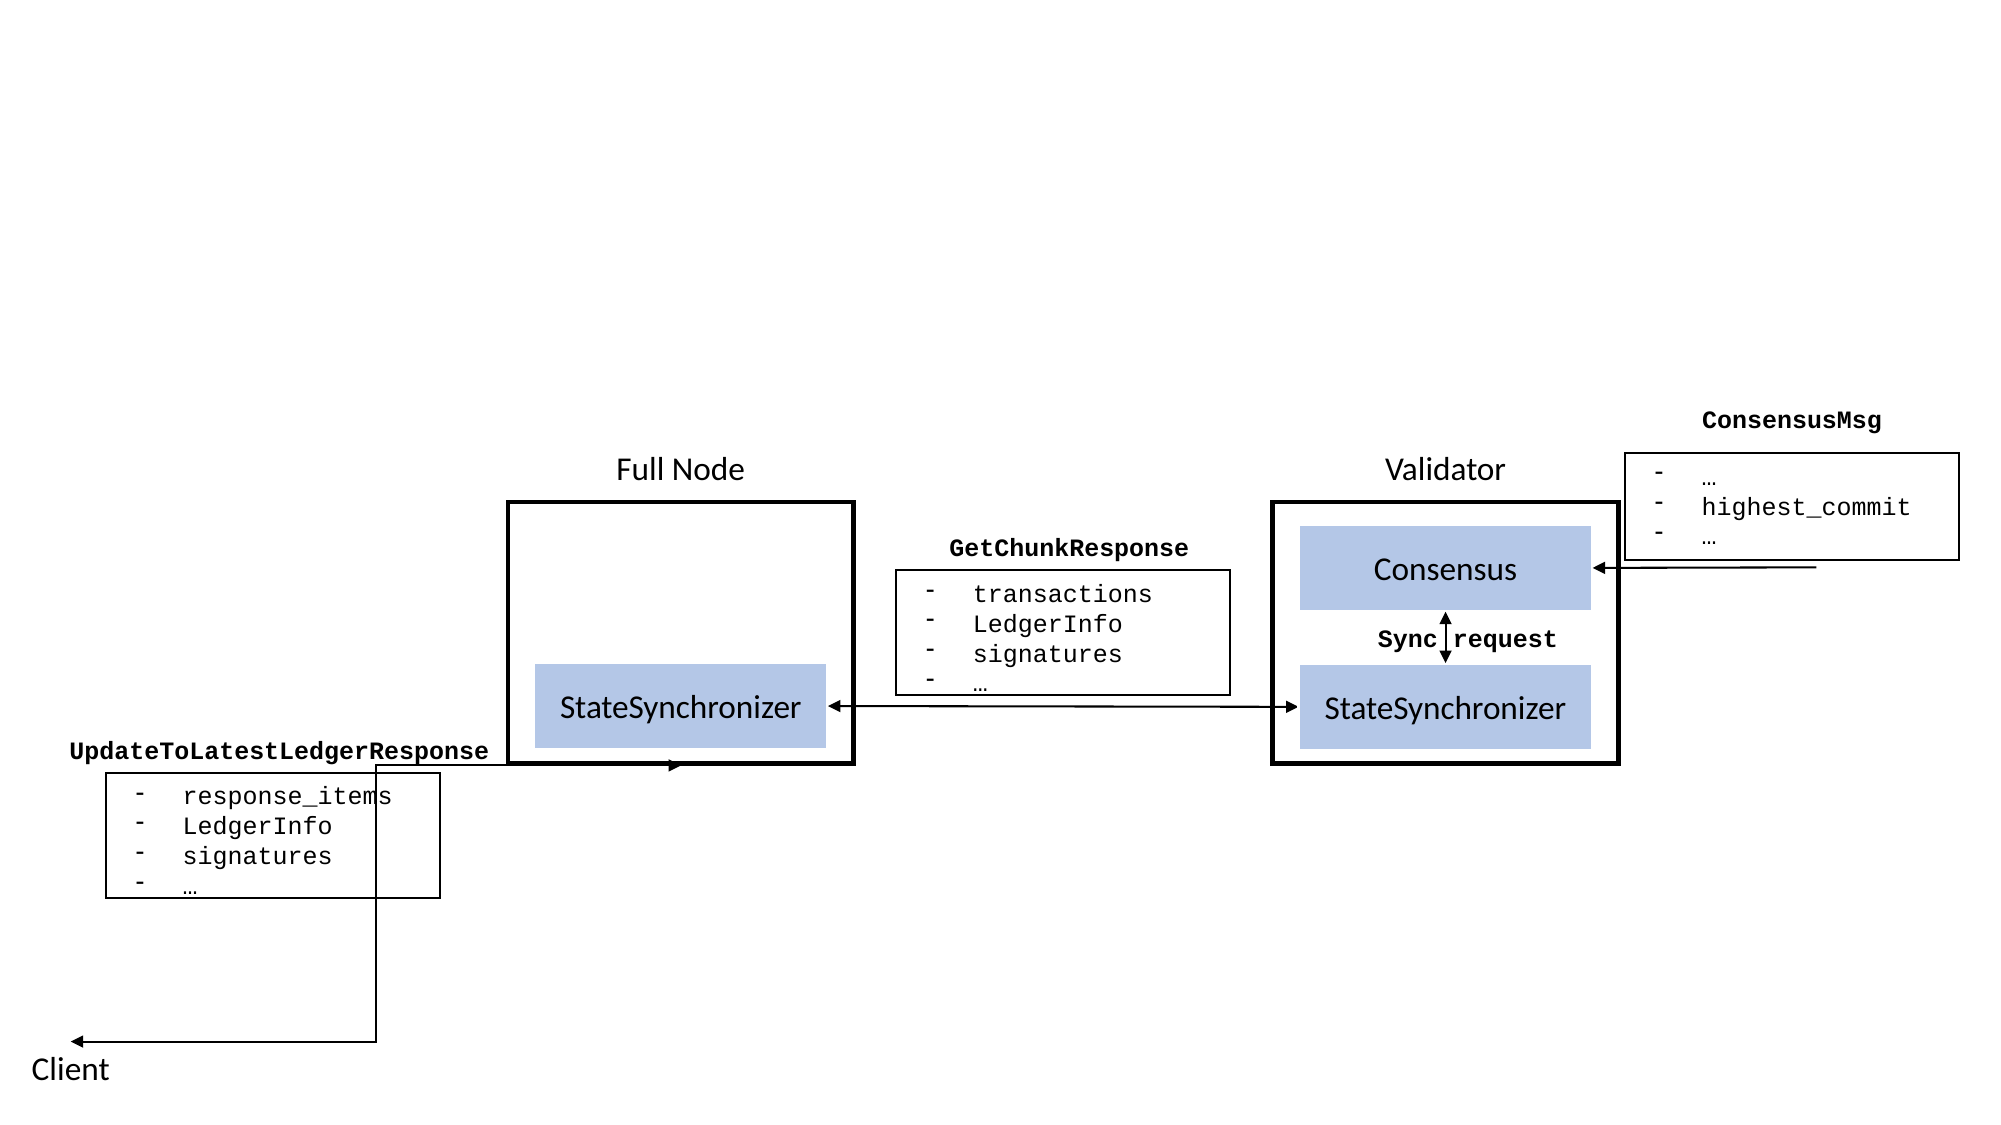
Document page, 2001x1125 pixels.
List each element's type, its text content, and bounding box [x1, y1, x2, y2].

text_box UpdateToLatestLedgerResponse [54, 727, 237, 772]
text_box [105, 772, 121, 899]
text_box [1298, 662, 1593, 751]
text_box Sync request [1446, 614, 1606, 660]
text_box transactions LedgerInfo signatures … [911, 569, 1231, 705]
text_box [895, 569, 911, 696]
text_box GetChunkResponse [934, 524, 1205, 569]
text_box Full Node [601, 439, 761, 495]
text_box [507, 501, 855, 764]
text_box … highest_commit … [1639, 452, 1970, 558]
text_box response_items LedgerInfo signatures … [121, 772, 237, 908]
text_box Validator [1370, 439, 1522, 495]
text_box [1298, 524, 1593, 612]
text_box Client [16, 1039, 125, 1095]
text_box [1272, 569, 1619, 764]
text_box ConsensusMsg [1681, 395, 1903, 441]
text_box [1624, 452, 1960, 561]
text_box [1272, 501, 1619, 705]
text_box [237, 598, 514, 1125]
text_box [533, 662, 828, 750]
text_box Sync request [1329, 614, 1445, 660]
